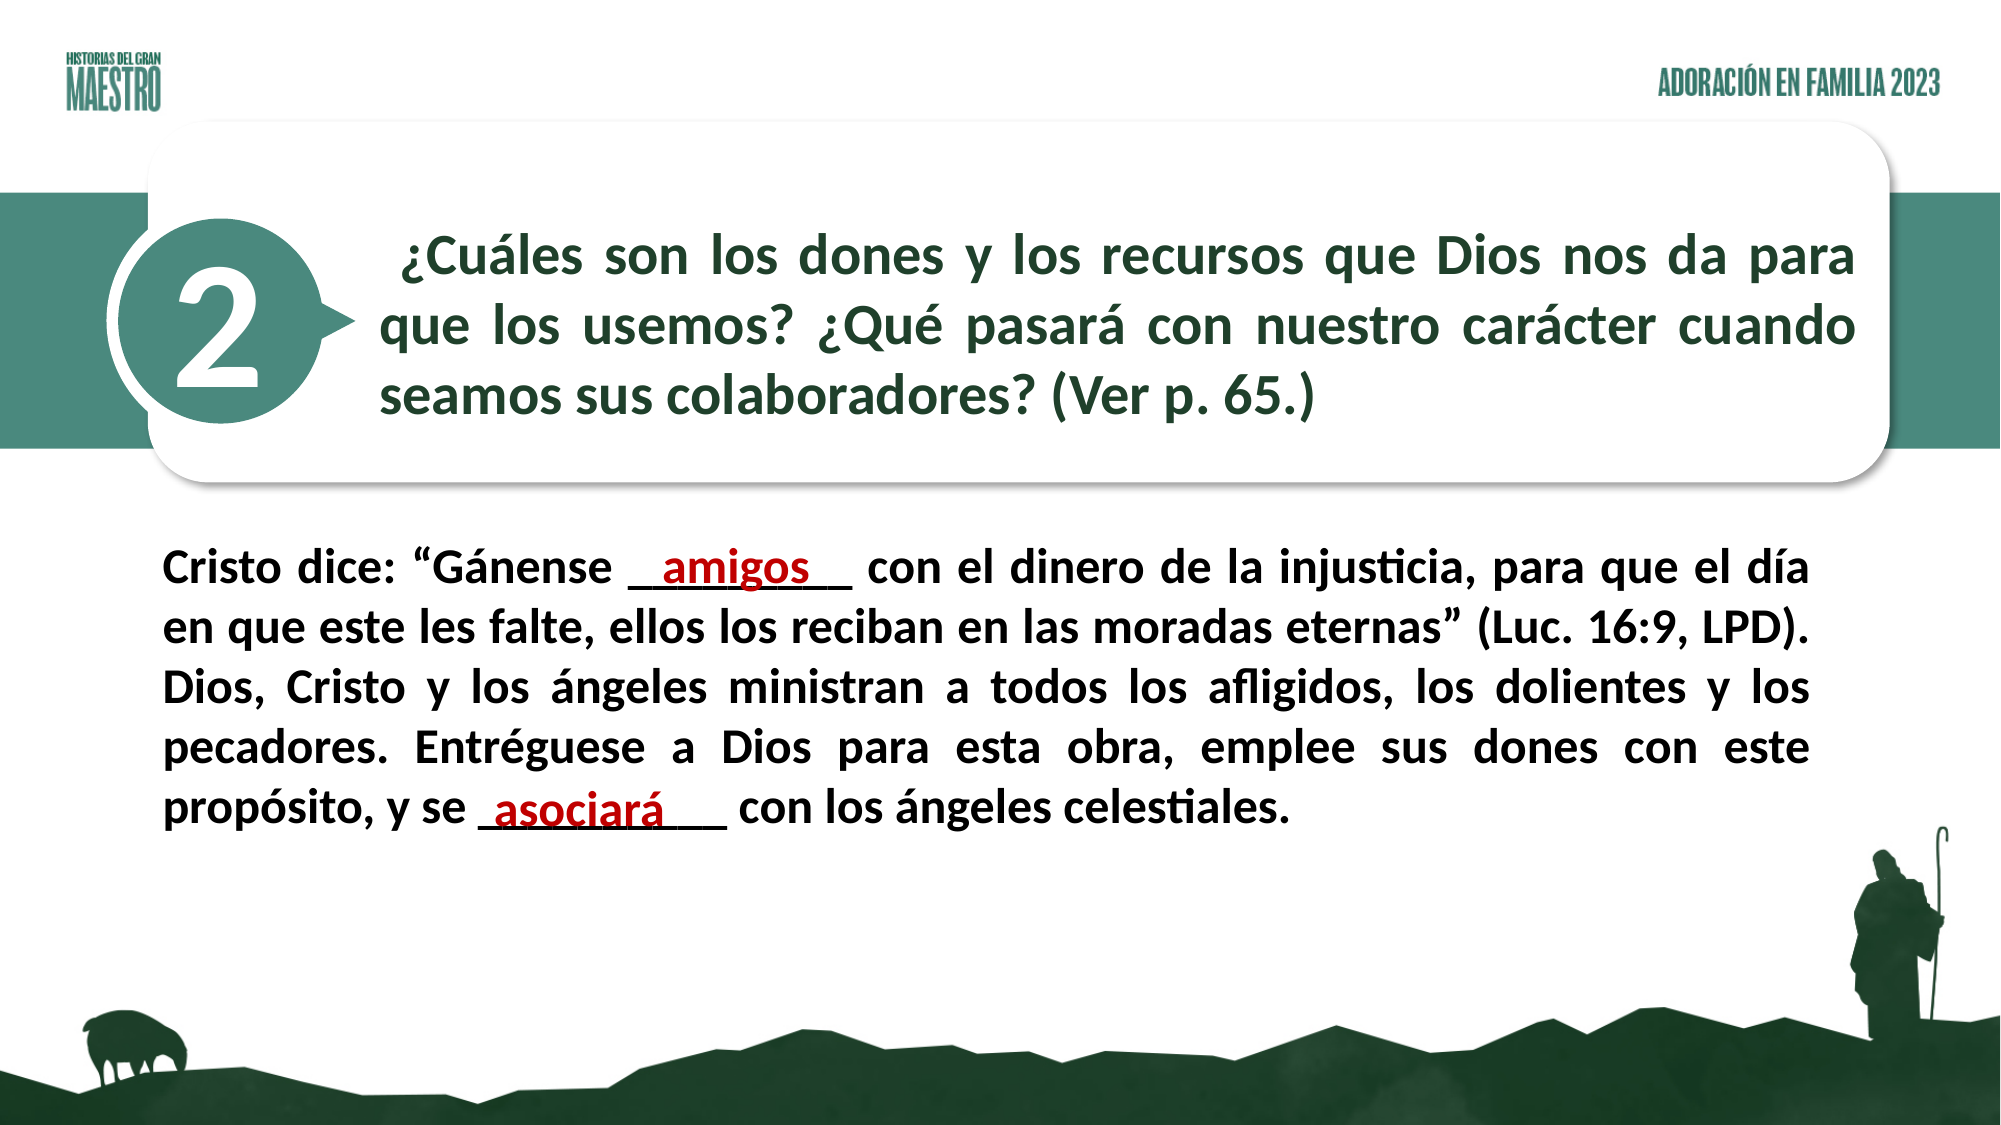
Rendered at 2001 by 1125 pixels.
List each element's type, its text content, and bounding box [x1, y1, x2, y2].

picture [0, 0, 2001, 1125]
text_box asociará [478, 768, 816, 844]
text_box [0, 121, 2000, 483]
text_box amigos [647, 526, 871, 602]
text_box Cristo dice: “Gánense _________ con el dinero de la injusticia, para que el día en que este les falte, ellos los reciban en las moradas eternas” (Luc. 16:9, LPD). Dios, Cristo y los ángeles ministran a todos los afligidos, los dolientes y los pecadores. Entréguese a Dios para esta obra, emplee sus dones con este propósito, y se __________ con los ángeles celestiales. [147, 526, 1828, 842]
